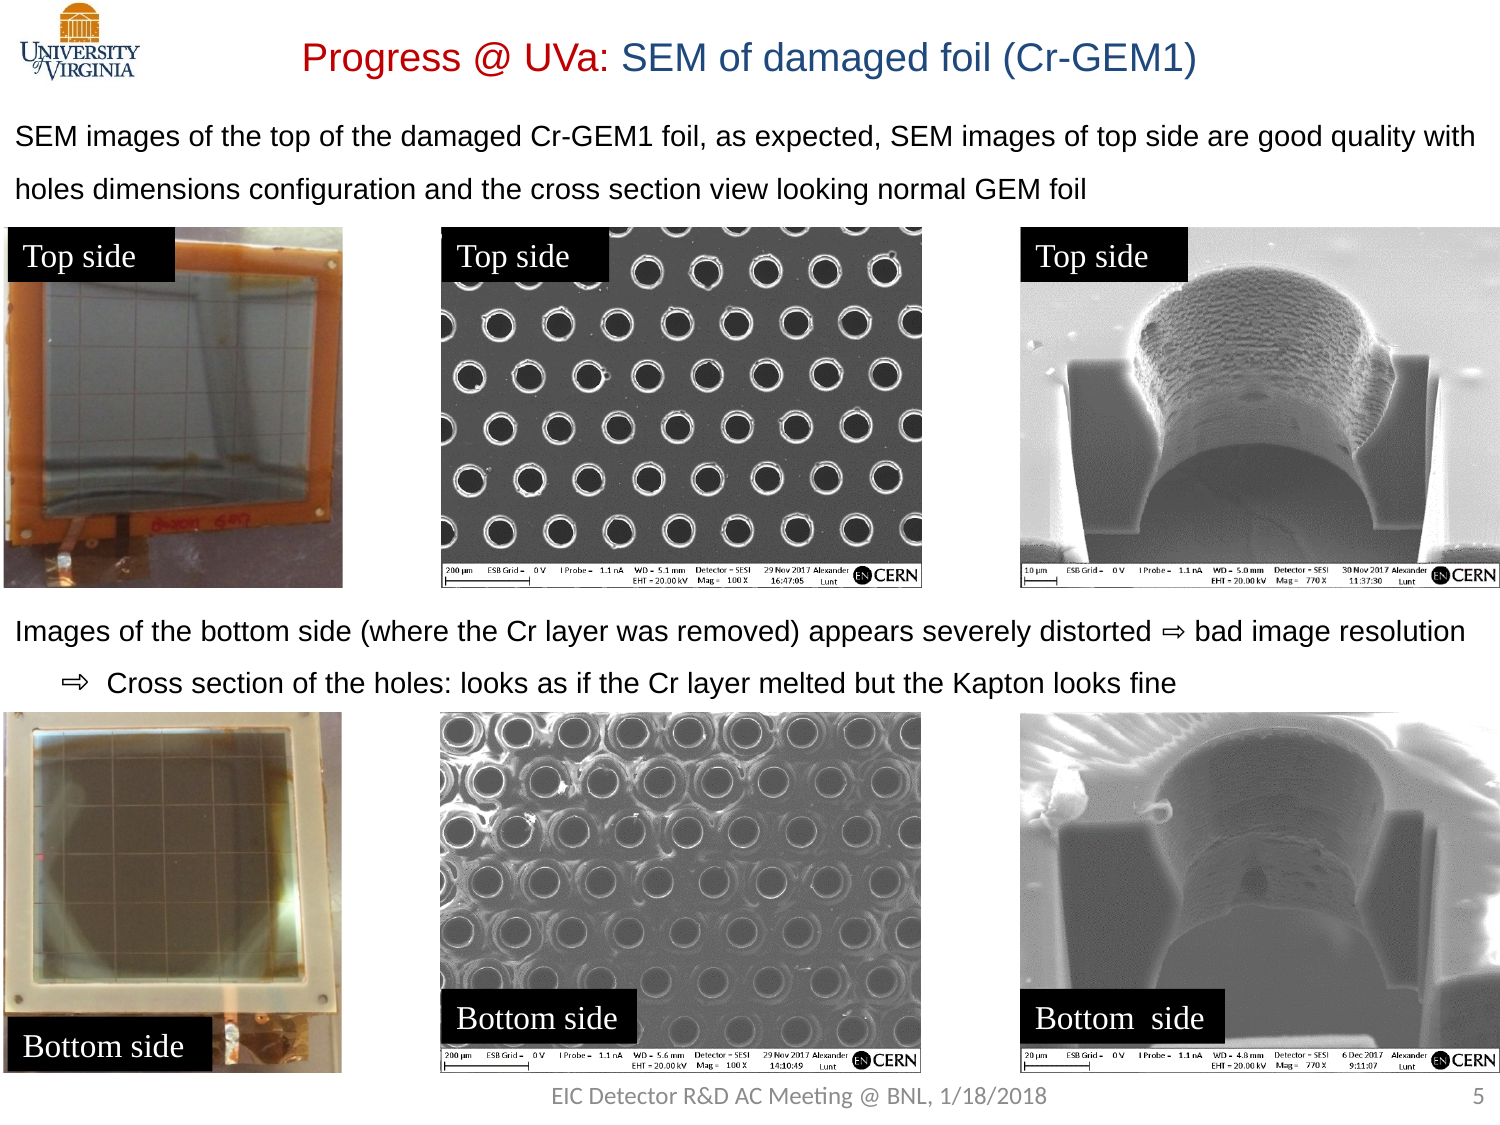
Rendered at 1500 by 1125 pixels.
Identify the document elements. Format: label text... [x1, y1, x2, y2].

footer EIC Detector R&D AC Meeting @ BNL, 1/18/2018 [512, 1082, 1088, 1125]
slide_number 5 [1149, 1081, 1500, 1125]
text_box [3, 712, 1500, 1073]
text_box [3, 227, 1500, 588]
text_box SEM images of the top of the damaged Cr-GEM1 foil, as expected, SEM images of top side are good quality with holes dimensions configuration and the cross section view looking normal GEM foil [0, 92, 1500, 213]
text_box Images of the bottom side (where the Cr layer was removed) appears severely distorted ⇨ bad image resolution Cross section of the holes: looks as if the Cr layer melted but the Kapton looks fine [0, 593, 1500, 708]
text_box Progress @ UVa: SEM of damaged foil (Cr-GEM1) [0, 0, 1500, 88]
